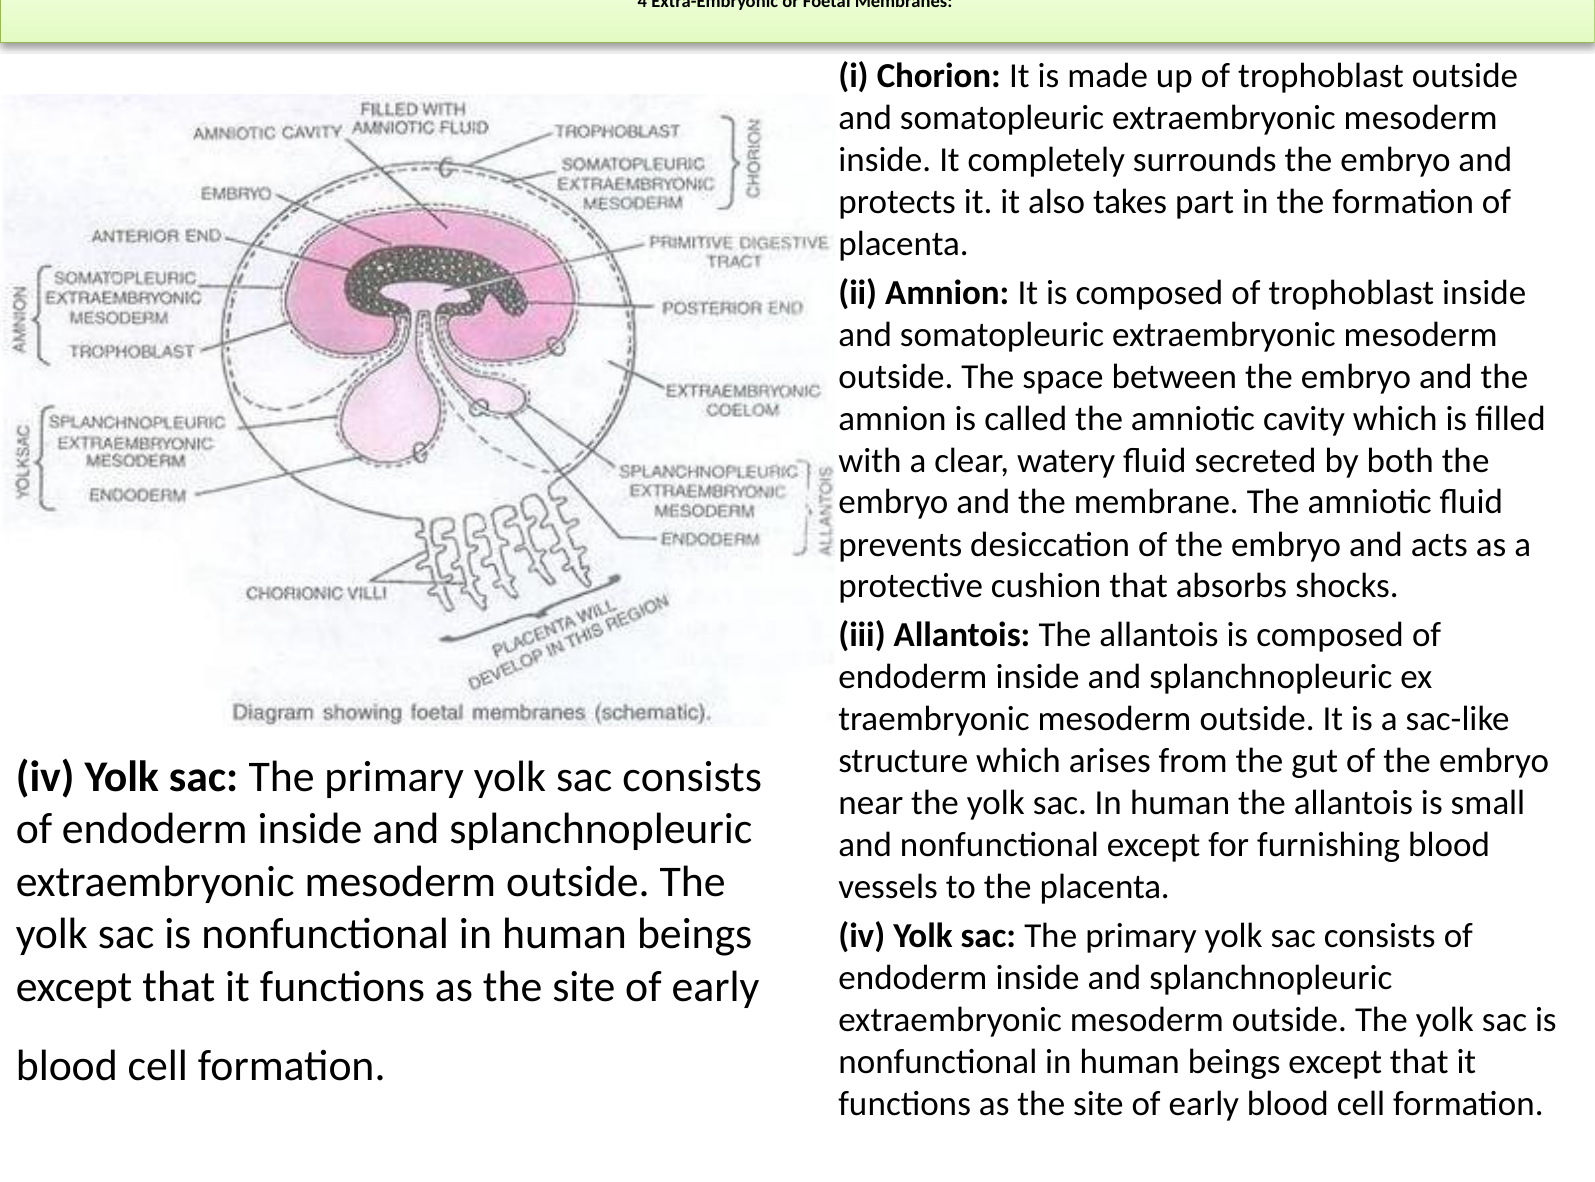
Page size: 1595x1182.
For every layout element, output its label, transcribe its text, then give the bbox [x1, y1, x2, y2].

list (i) Chorion: It is made up of trophoblast outside and somatopleuric extraembryonic mesoderm inside. It completely surrounds the embryo and protects it. it also takes part in the formation of placenta. (ii) Amnion: It is composed of trophoblast inside and somatopleuric extraembryonic mesoderm outside. The space between the embryo and the amnion is called the amniotic cavity which is filled with a clear, watery fluid secreted by both the embryo and the membrane. The amniotic fluid prevents desiccation of the embryo and acts as a protective cushion that absorbs shocks. (iii) Allantois: The allantois is composed of endoderm inside and splanchnopleuric ex­traembryonic mesoderm outside. It is a sac-like structure which arises from the gut of the embryo near the yolk sac. In human the allantois is small and nonfunctional except for furnishing blood vessels to the placenta. (iv) Yolk sac: The primary yolk sac consists of endoderm inside and splanchnopleuric extraembryonic mesoderm outside. The yolk sac is nonfunctional in human beings except that it functions as the site of early blood cell formation. [822, 44, 1595, 1182]
title 4 Extra-Embryonic or Foetal Membranes: [0, 0, 1595, 43]
text_box (iv) Yolk sac: The primary yolk sac consists of endoderm inside and splanchnopleuric extraembryonic mesoderm outside. The yolk sac is nonfunctional in human beings except that it functions as the site of early blood cell formation. [0, 739, 810, 1103]
picture [0, 94, 836, 728]
